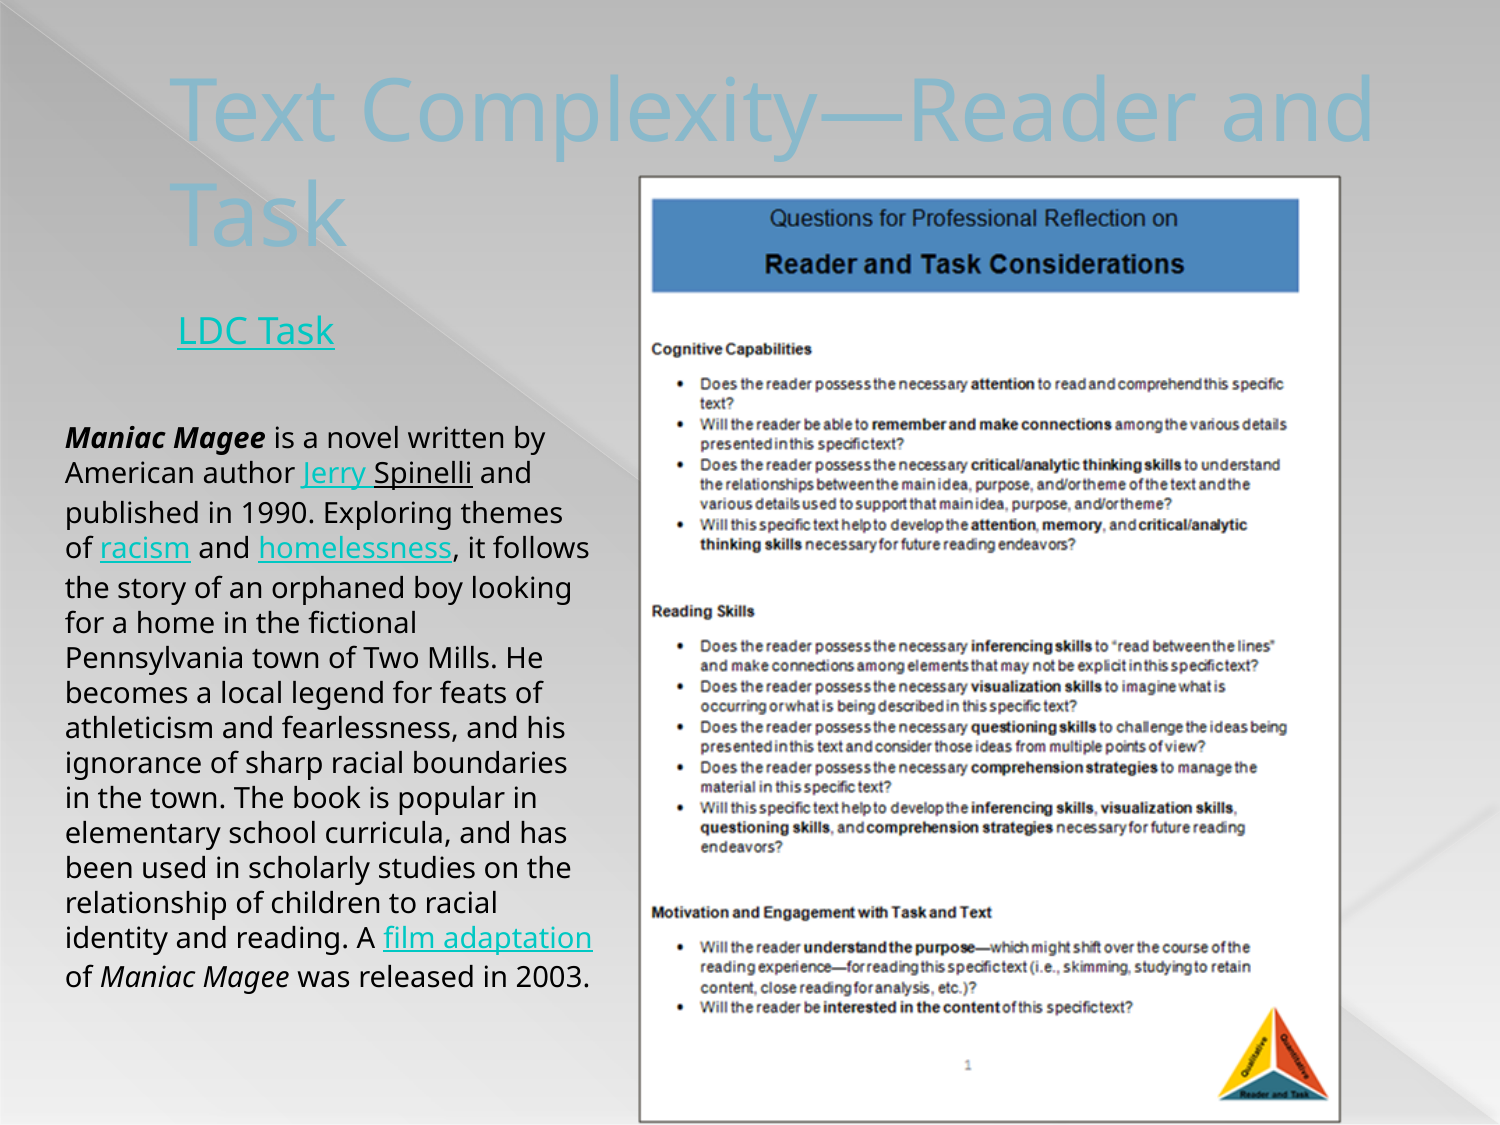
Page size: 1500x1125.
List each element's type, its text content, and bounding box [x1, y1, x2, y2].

text_box LDC Task [162, 299, 488, 366]
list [637, 174, 1343, 1125]
text_box Maniac Magee is a novel written by American author Jerry Spinelli and published in 1990. Exploring themes of racism and homelessness, it follows the story of an orphaned boy looking for a home in the fictional Pennsylvania town of Two Mills. He becomes a local legend for feats of athleticism and fearlessness, and his ignorance of sharp racial boundaries in the town. The book is popular in elementary school curricula, and has been used in scholarly studies on the relationship of children to racial identity and reading. A film adaptation of Maniac Magee was released in 2003. [50, 412, 613, 1001]
title Text Complexity—Reader and Task [75, 43, 1425, 274]
